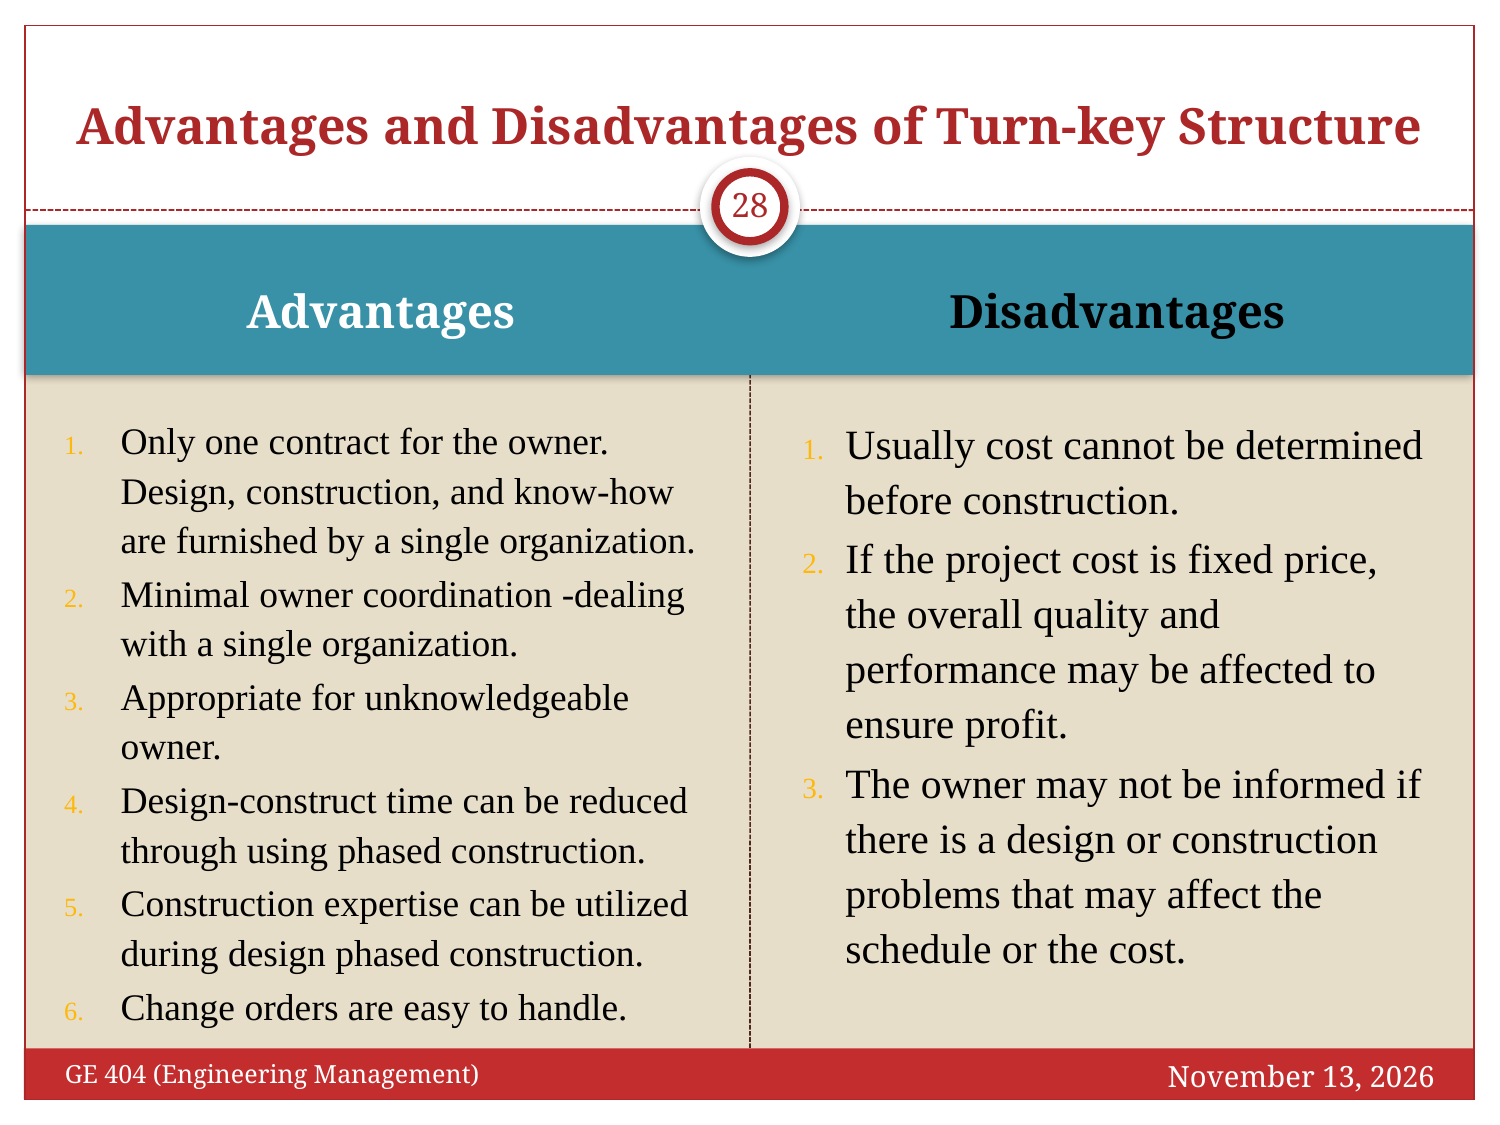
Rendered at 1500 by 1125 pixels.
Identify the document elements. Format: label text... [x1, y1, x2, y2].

list Advantages [48, 249, 714, 371]
list Only one contract for the owner. Design, construction, and know-how are furnished by a single organization. Minimal owner coordination -dealing with a single organization. Appropriate for unknowledgeable owner. Design-construct time can be reduced through using phased construction. Construction expertise can be utilized during design phased construction. Change orders are easy to handle. [49, 405, 713, 1032]
list Disadvantages [785, 249, 1450, 371]
list Usually cost cannot be determined before construction. If the project cost is fixed price, the overall quality and performance may be affected to ensure profit. The owner may not be informed if there is a design or construction problems that may affect the schedule or the cost. [787, 405, 1450, 1033]
title Advantages and Disadvantages of Turn-key Structure [49, 37, 1450, 162]
footer GE 404 (Engineering Management) [50, 1051, 638, 1112]
slide_number 28 [712, 171, 788, 244]
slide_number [950, 1050, 1450, 1111]
